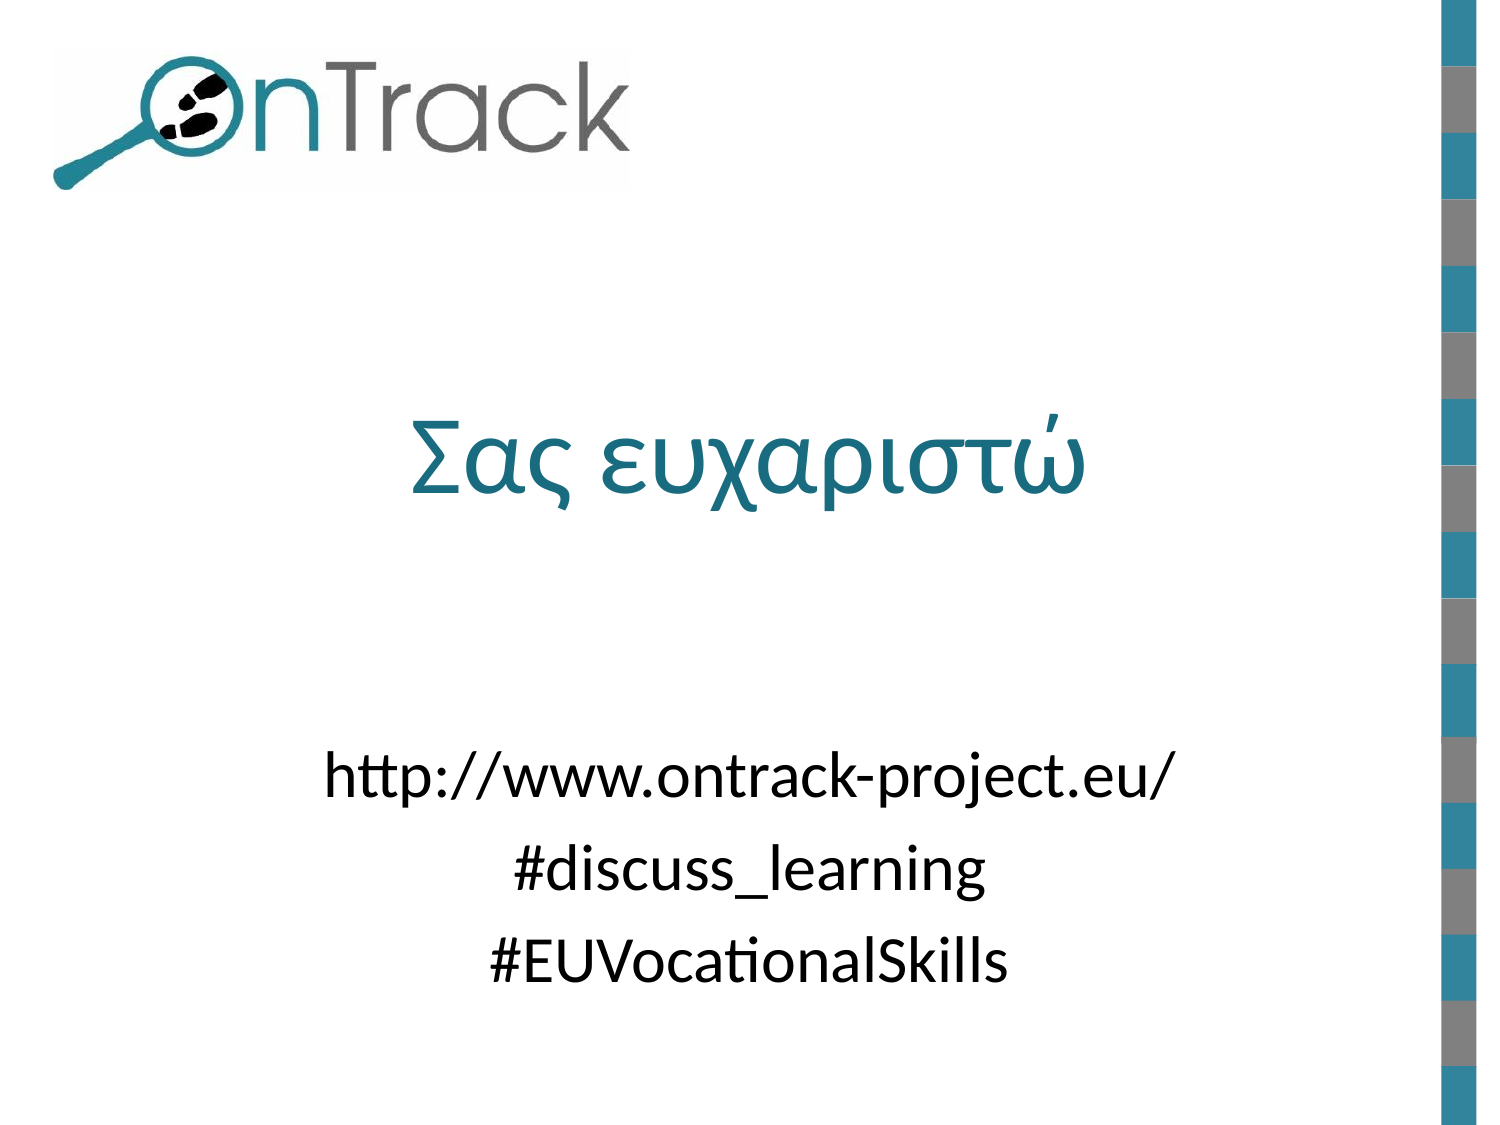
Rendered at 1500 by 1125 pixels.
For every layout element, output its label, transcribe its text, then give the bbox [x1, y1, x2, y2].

picture [52, 49, 630, 191]
list http://www.ontrack-project.eu/ #discuss_learning #EUVocationalSkills [75, 262, 1425, 1005]
text_box Σας ευχαριστώ [395, 373, 1105, 524]
